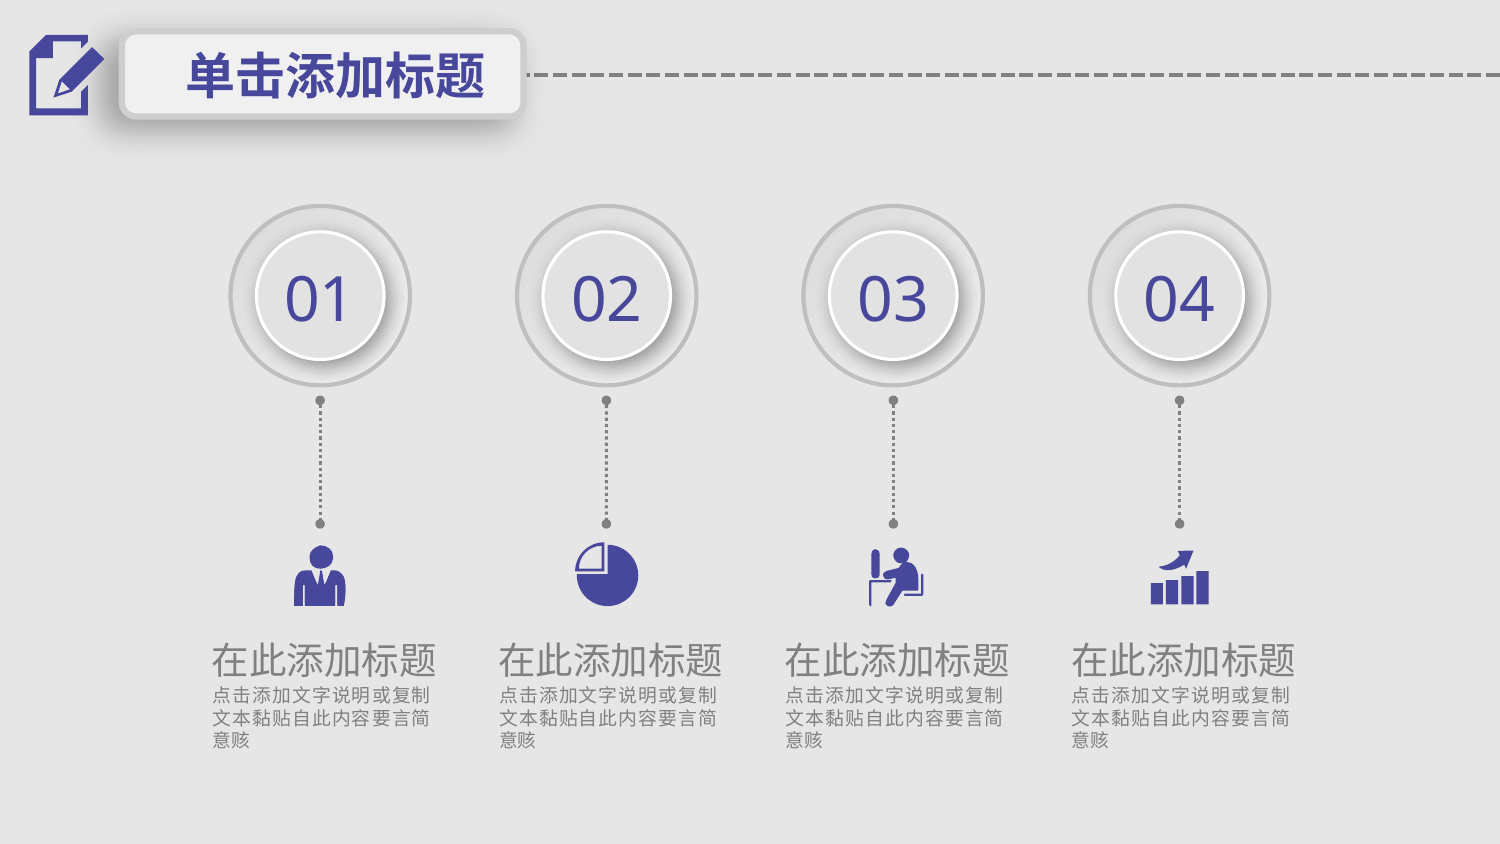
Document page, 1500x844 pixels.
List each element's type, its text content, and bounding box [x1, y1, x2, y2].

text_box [230, 205, 410, 386]
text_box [575, 542, 639, 607]
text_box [803, 205, 983, 386]
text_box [1174, 395, 1185, 529]
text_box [315, 395, 325, 529]
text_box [516, 205, 697, 386]
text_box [601, 395, 612, 529]
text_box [770, 629, 1037, 761]
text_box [294, 545, 346, 606]
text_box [29, 34, 105, 116]
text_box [1056, 629, 1324, 761]
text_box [869, 547, 924, 607]
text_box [196, 629, 464, 761]
text_box [121, 31, 524, 117]
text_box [1150, 550, 1209, 605]
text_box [888, 395, 899, 529]
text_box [483, 629, 751, 761]
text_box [1089, 205, 1270, 386]
text_box 单击添加标题 [170, 37, 501, 112]
